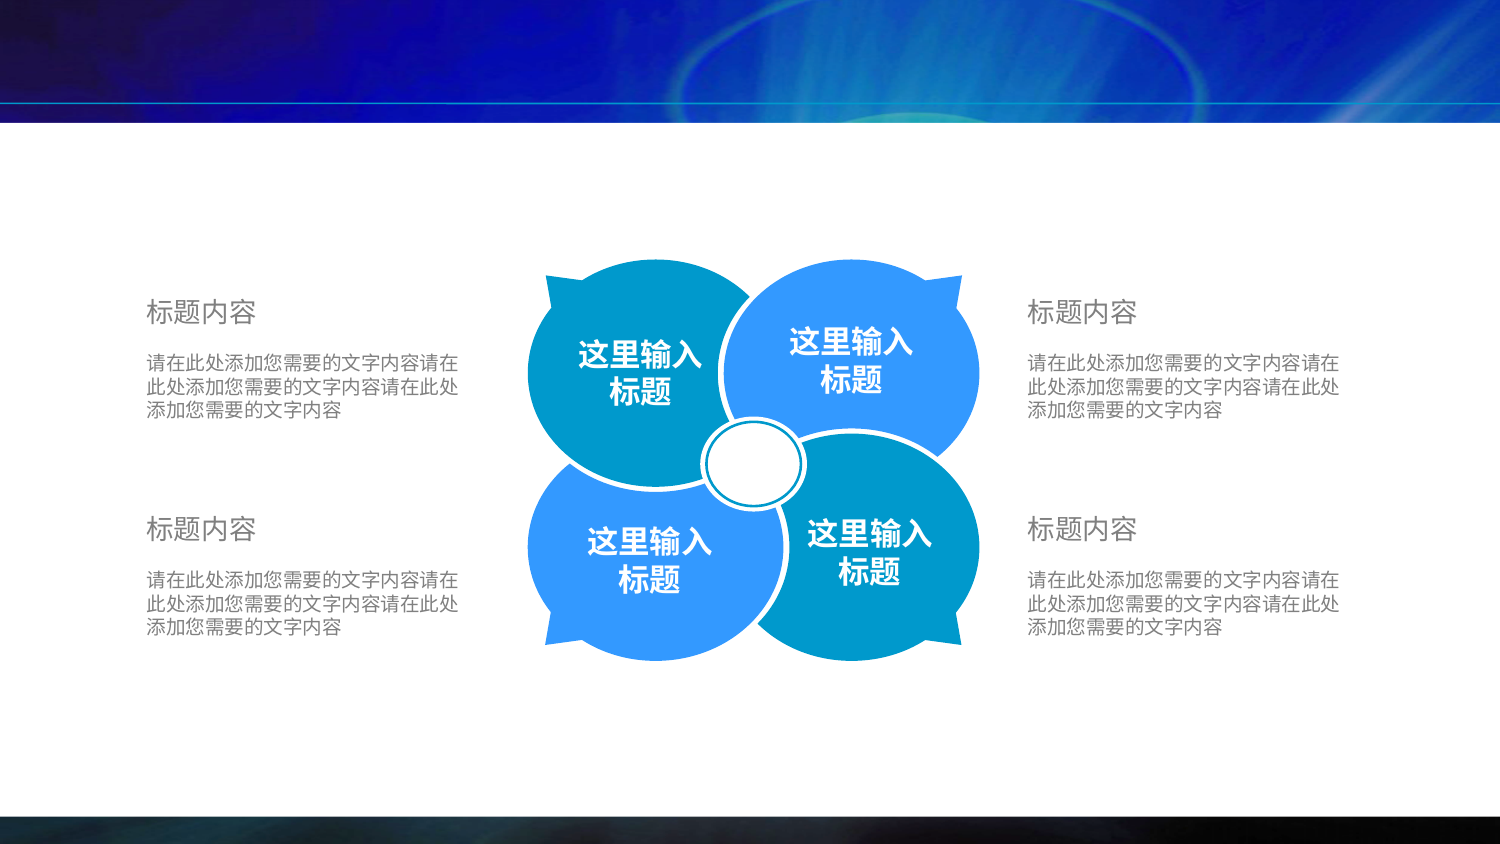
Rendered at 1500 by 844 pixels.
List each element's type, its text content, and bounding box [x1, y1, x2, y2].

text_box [527, 259, 980, 662]
picture [0, 0, 1500, 102]
text_box 标题内容 请在此处添加您需要的文字内容请在此处添加您需要的文字内容请在此处添加您需要的文字内容 [1027, 294, 1354, 422]
picture [0, 105, 1500, 122]
text_box 标题内容 请在此处添加您需要的文字内容请在此处添加您需要的文字内容请在此处添加您需要的文字内容 [146, 294, 473, 422]
picture [0, 817, 1500, 844]
text_box 标题内容 请在此处添加您需要的文字内容请在此处添加您需要的文字内容请在此处添加您需要的文字内容 [1027, 511, 1354, 639]
text_box 标题内容 请在此处添加您需要的文字内容请在此处添加您需要的文字内容请在此处添加您需要的文字内容 [146, 511, 473, 639]
